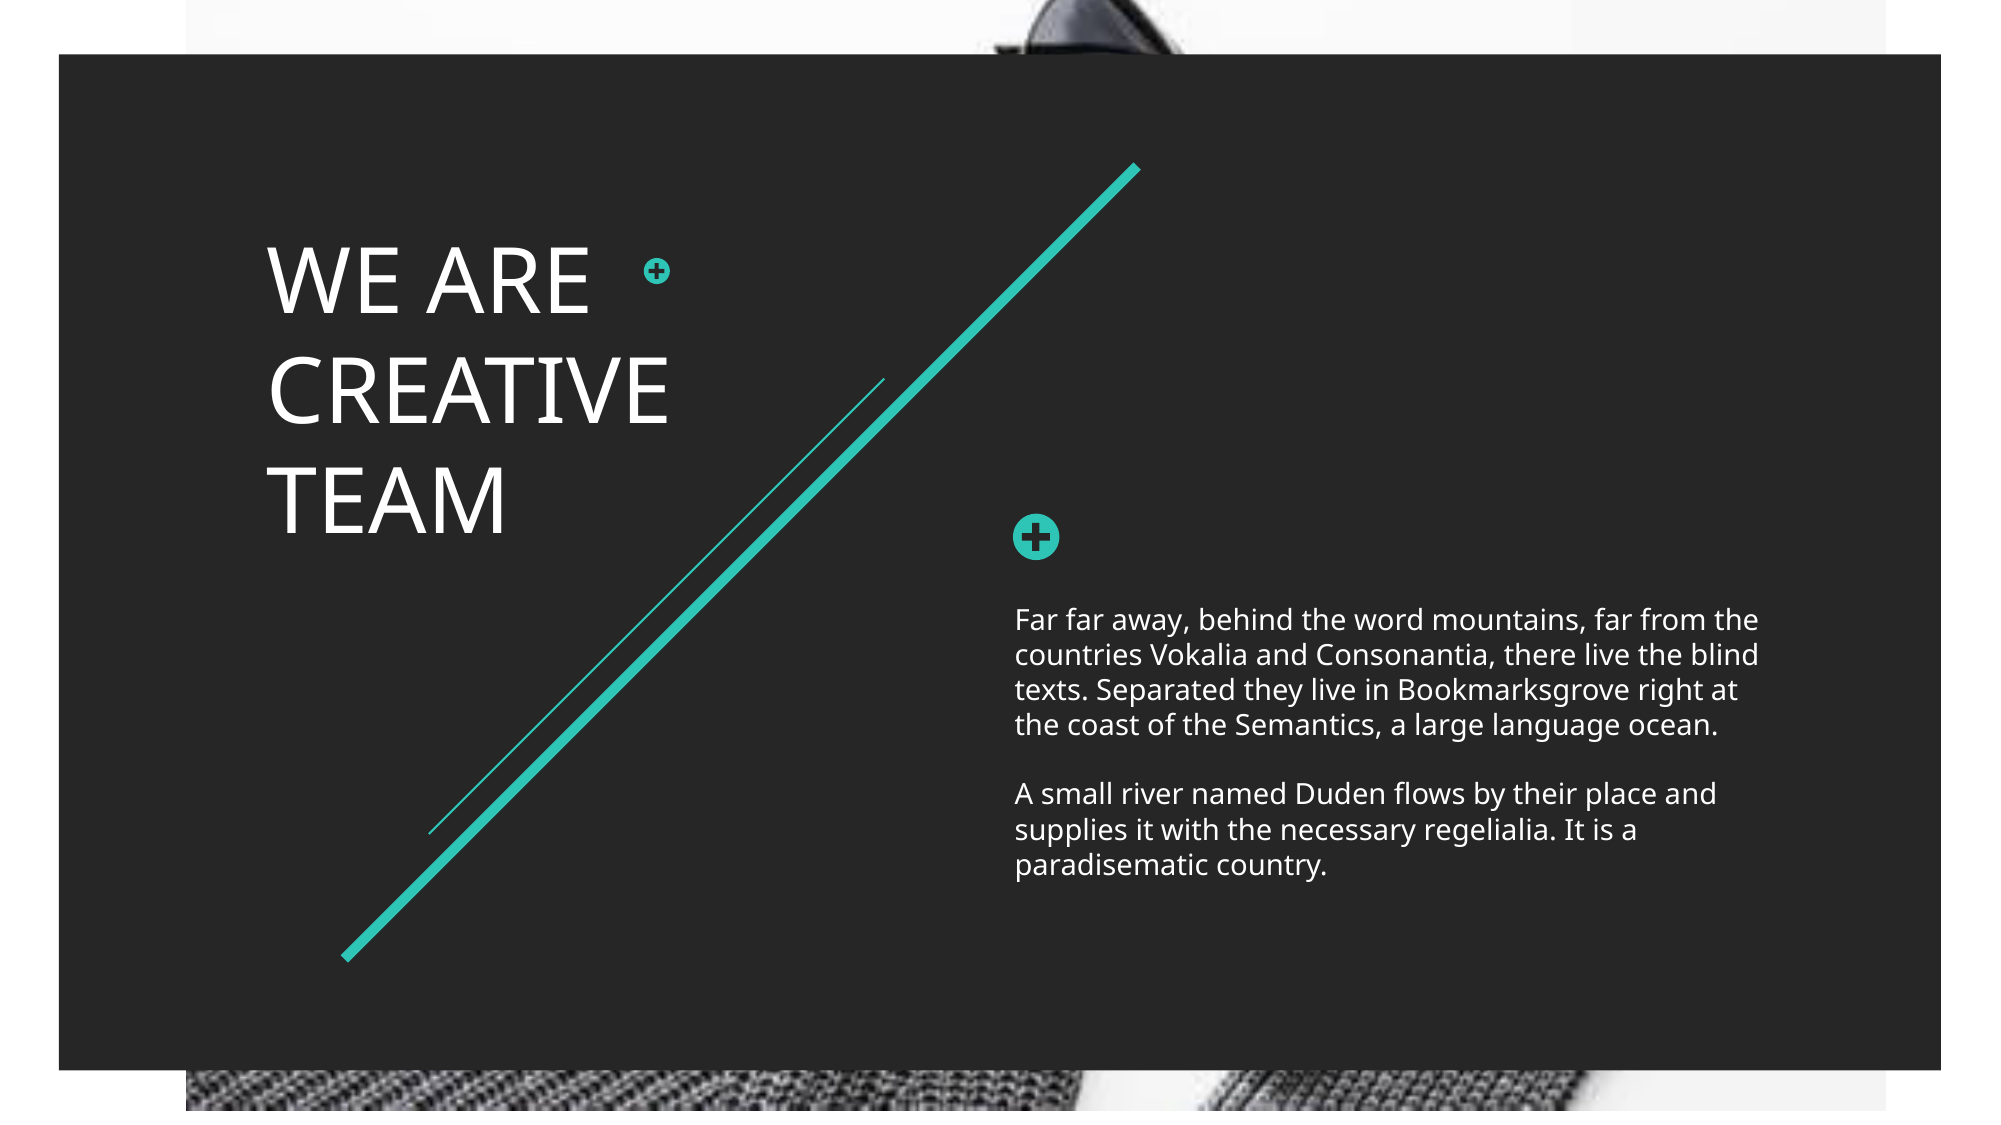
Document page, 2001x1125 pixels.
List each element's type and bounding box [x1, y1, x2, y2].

text_box [1886, 53, 1942, 1071]
text_box [344, 165, 1138, 959]
text_box [58, 53, 186, 1071]
text_box [1012, 513, 1060, 561]
text_box [643, 257, 670, 285]
picture [186, 0, 1886, 1111]
text_box [428, 378, 885, 835]
